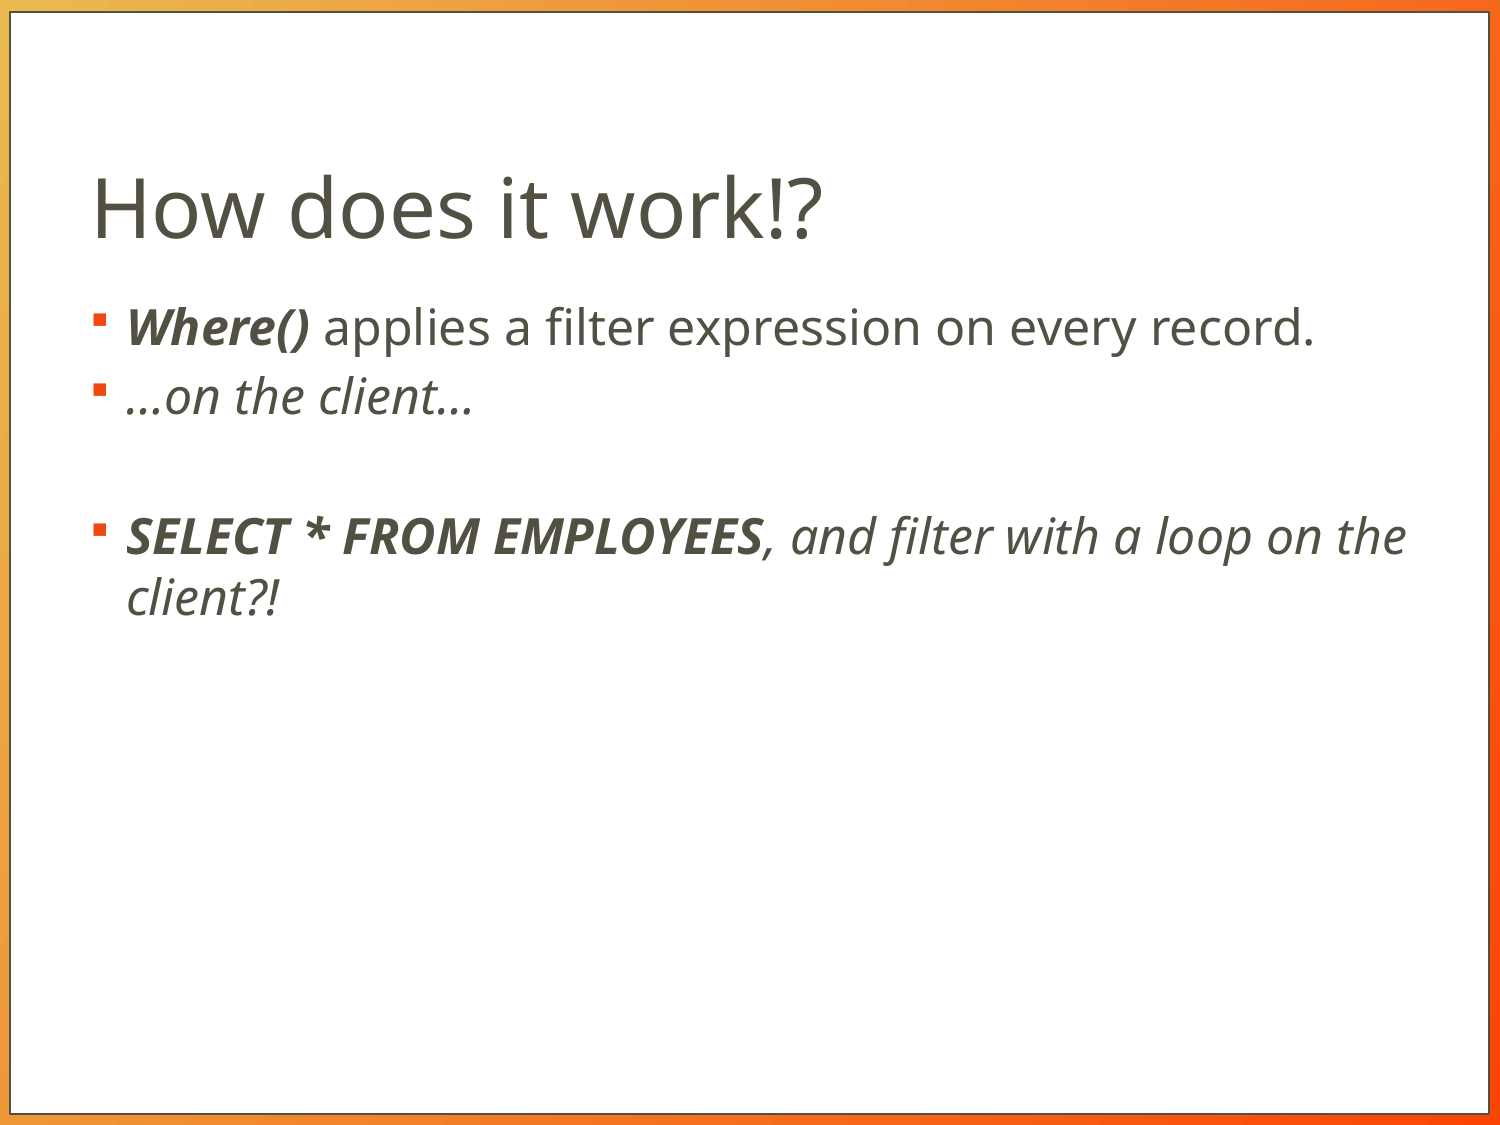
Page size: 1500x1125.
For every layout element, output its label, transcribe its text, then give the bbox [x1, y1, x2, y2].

list Where() applies a filter expression on every record. …on the client… SELECT * FROM EMPLOYEES, and filter with a loop on the client?! [75, 287, 1425, 1005]
title How does it work!? [75, 75, 1425, 263]
